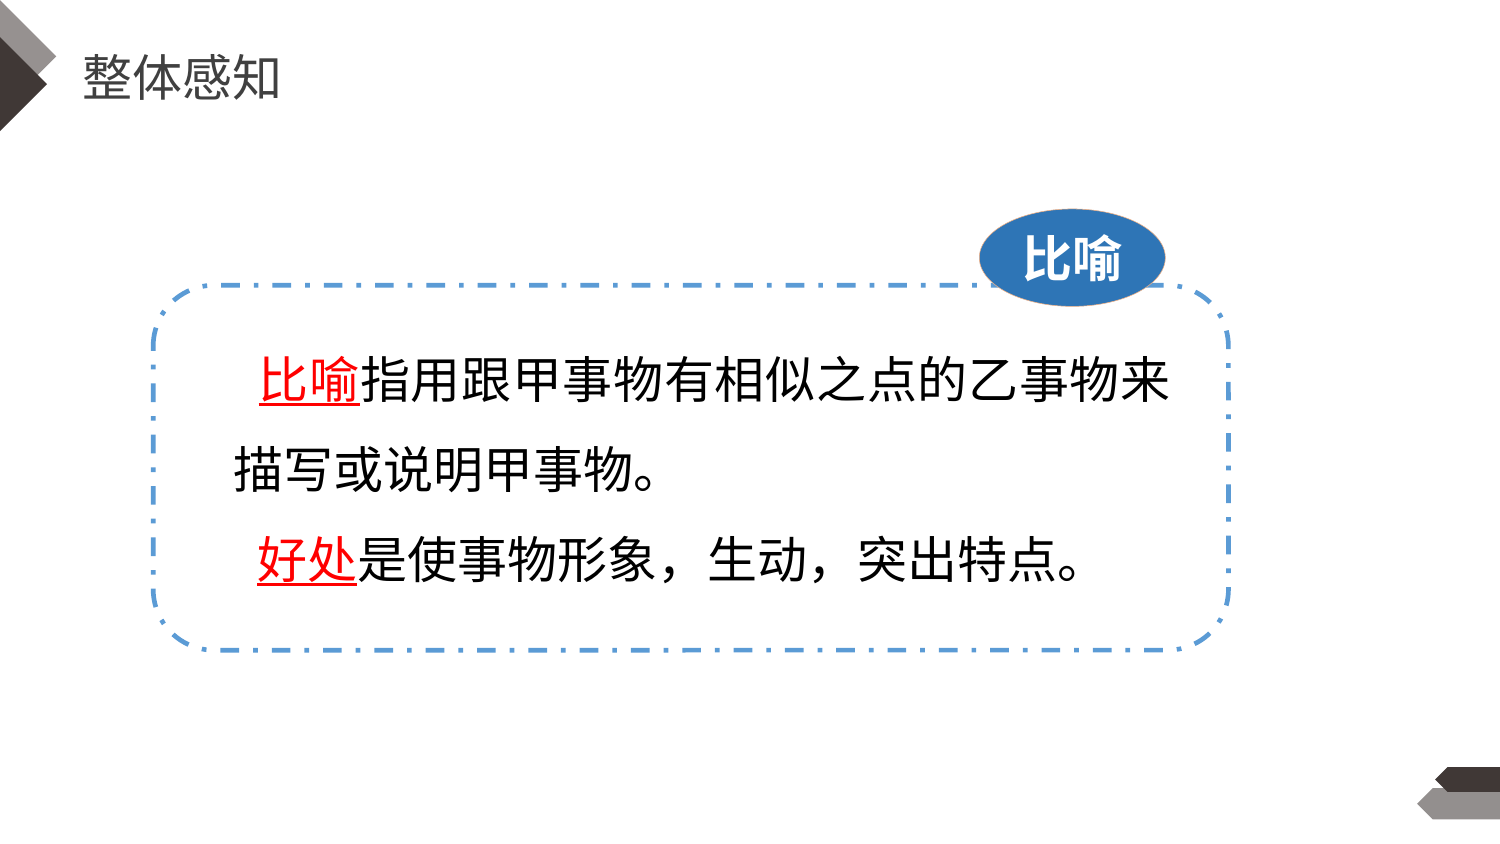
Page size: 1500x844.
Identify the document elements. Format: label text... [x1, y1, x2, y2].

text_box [153, 285, 1229, 651]
text_box 比喻 [978, 207, 1167, 285]
text_box 整体感知 [71, 40, 579, 113]
